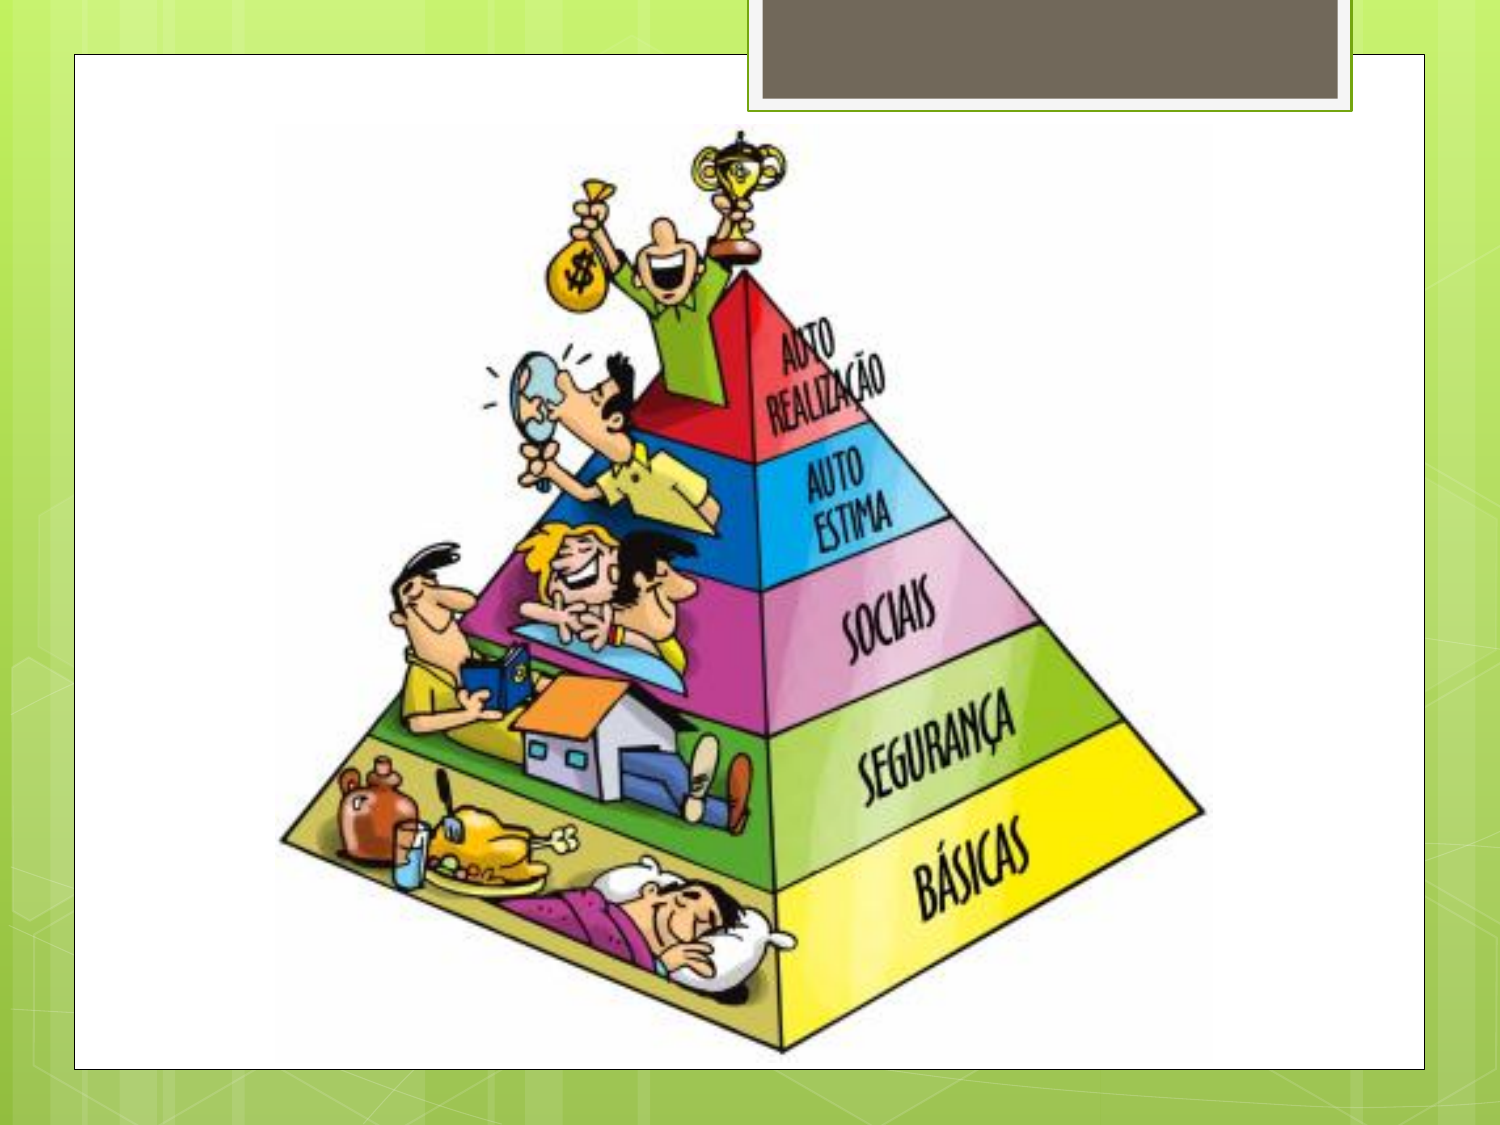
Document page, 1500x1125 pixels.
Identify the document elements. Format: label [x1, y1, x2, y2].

picture [274, 124, 1213, 1063]
